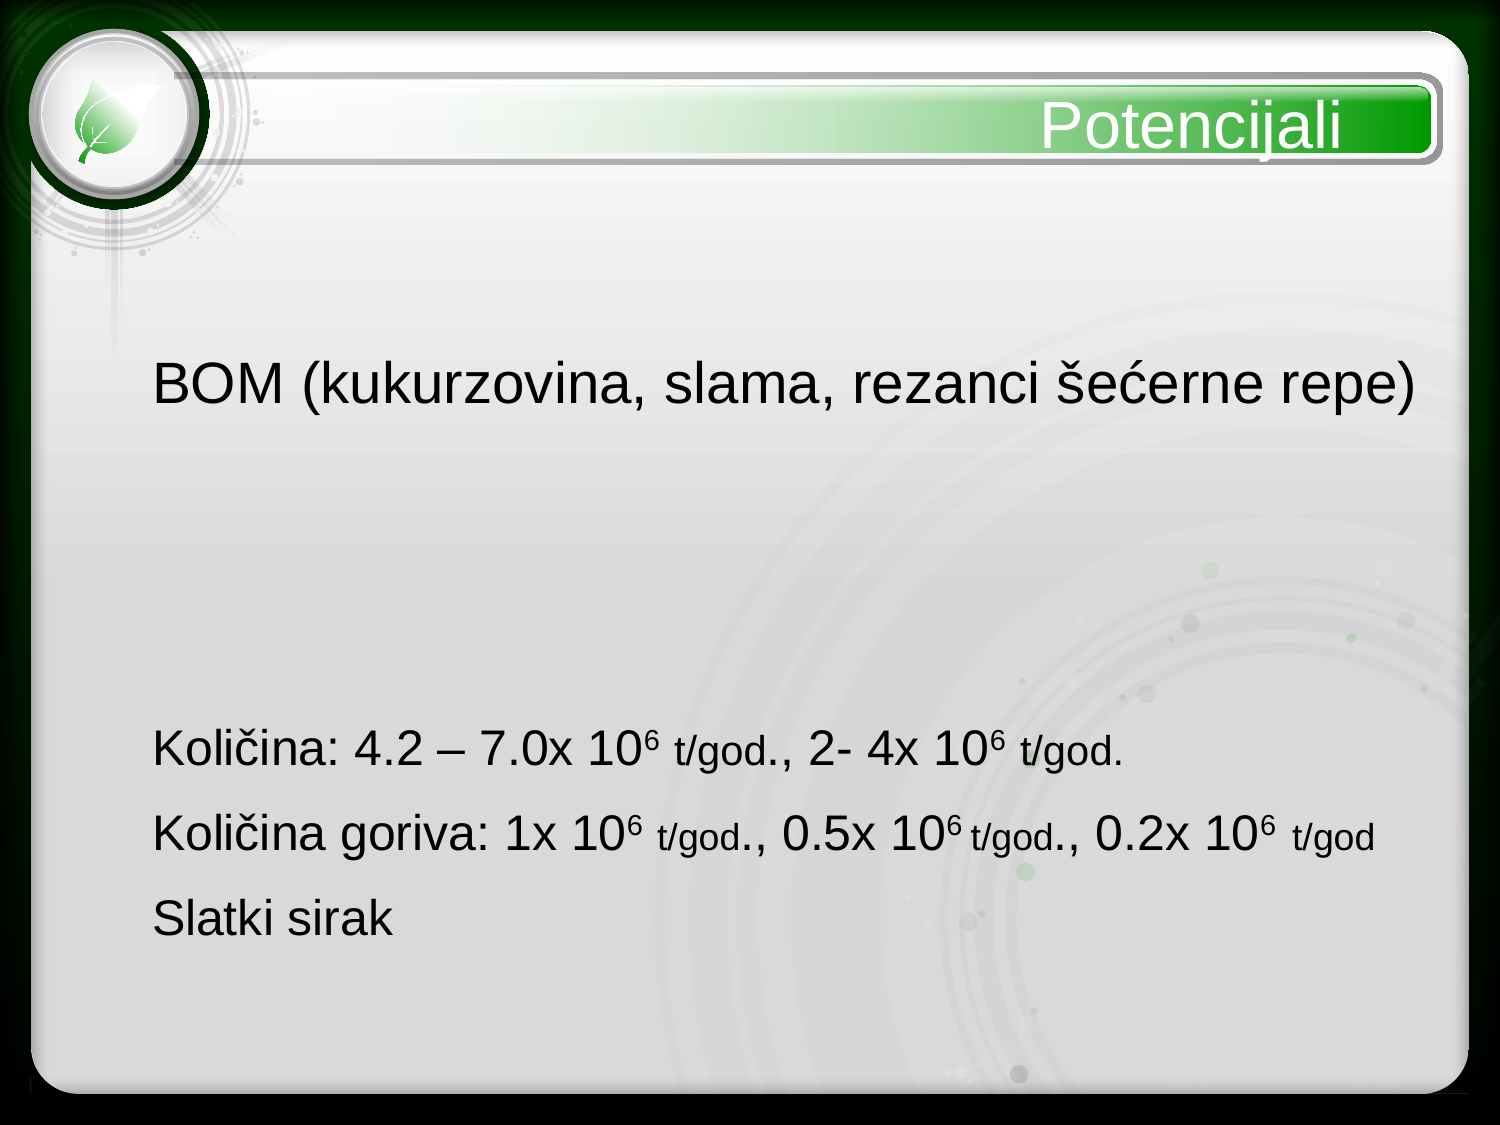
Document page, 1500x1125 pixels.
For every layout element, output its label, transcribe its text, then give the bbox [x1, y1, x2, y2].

text_box BOM (kukurzovina, slama, rezanci šećerne repe) [137, 337, 1463, 423]
text_box Potencijali [1025, 74, 1363, 170]
text_box Količina: 4.2 – 7.0x 106 t/god., 2- 4x 106 t/god. Količina goriva: 1x 106 t/god., 0.5x 106 t/god., 0.2x 106 t/god Slatki sirak [137, 707, 1488, 953]
